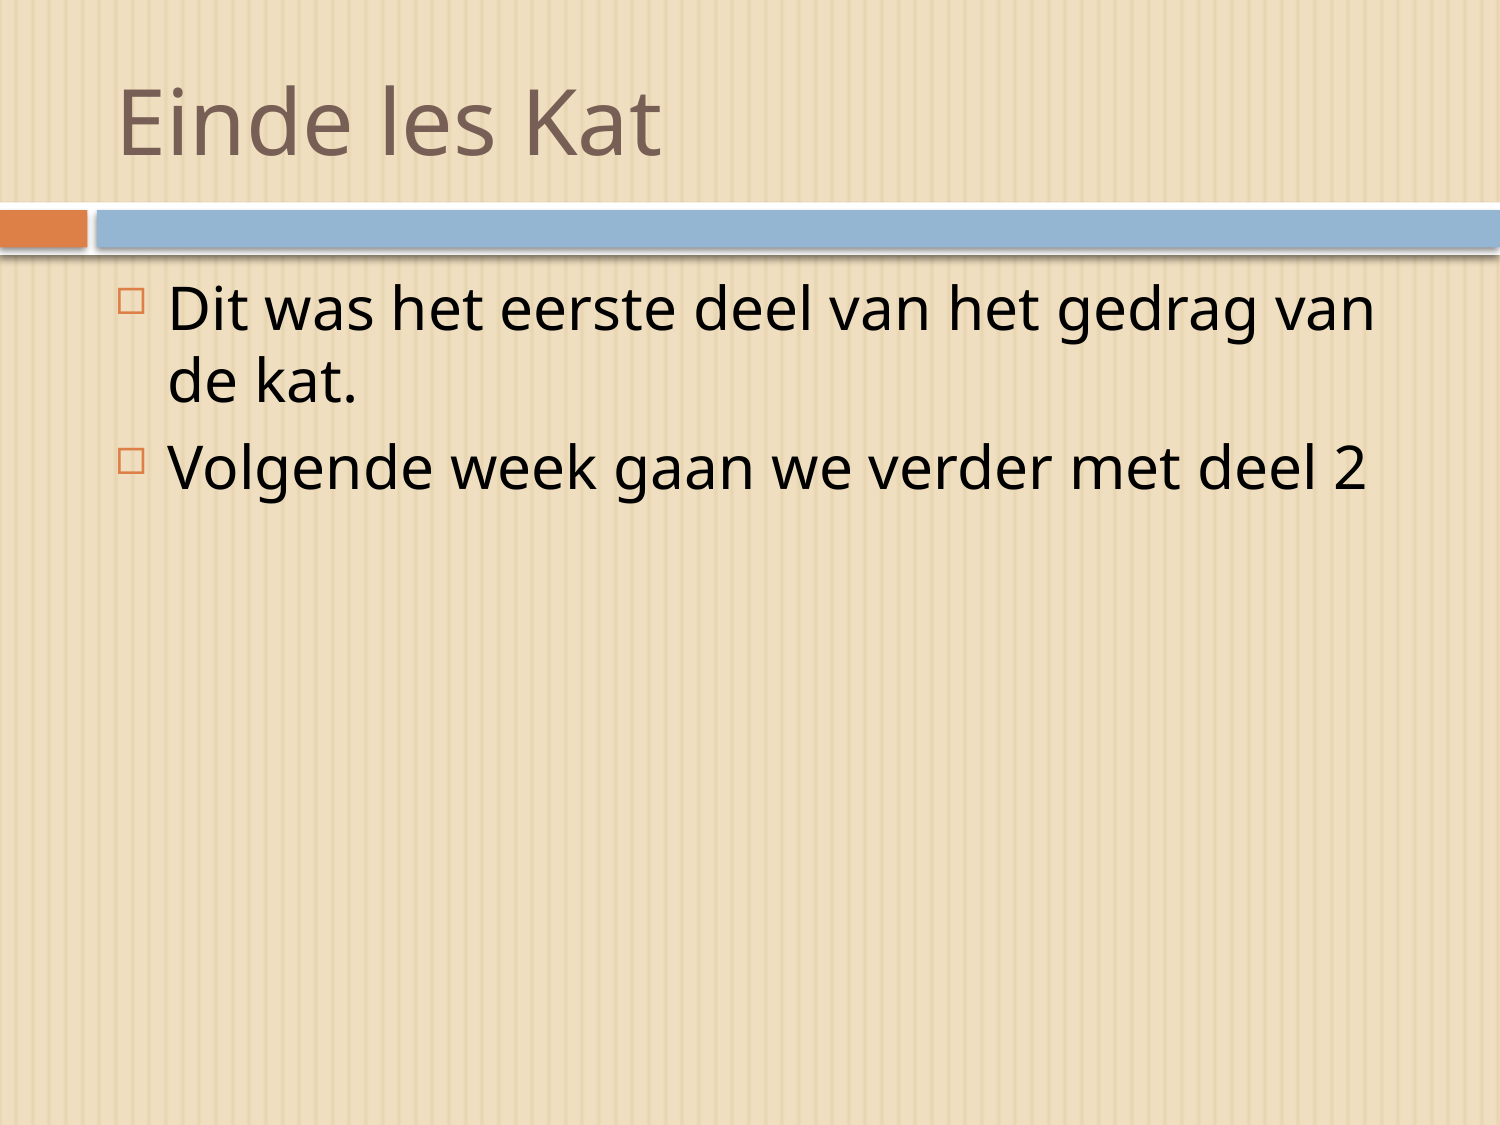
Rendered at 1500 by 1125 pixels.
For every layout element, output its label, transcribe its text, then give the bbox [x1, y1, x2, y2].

title Einde les Kat [100, 37, 1438, 200]
list Dit was het eerste deel van het gedrag van de kat. Volgende week gaan we verder met deel 2 [100, 262, 1438, 1000]
